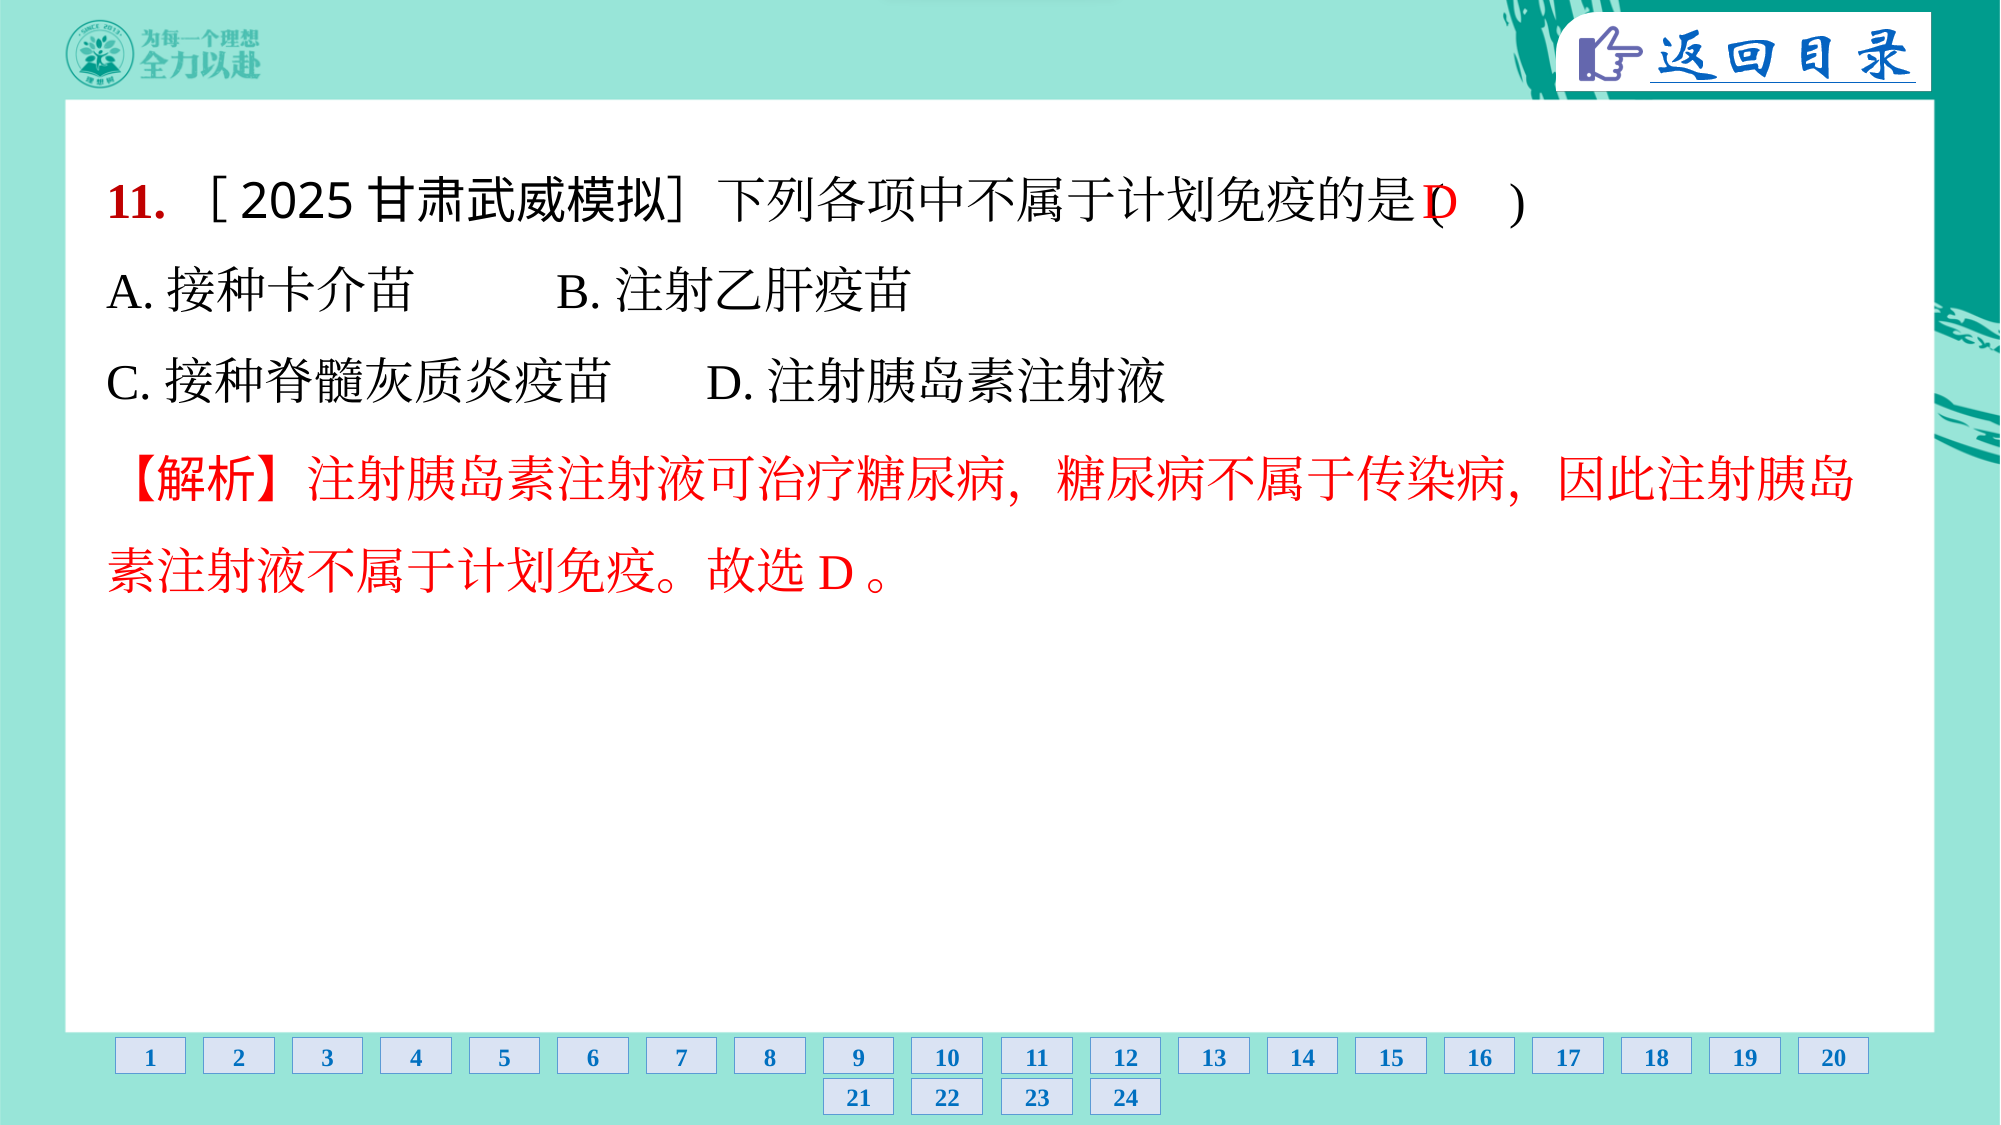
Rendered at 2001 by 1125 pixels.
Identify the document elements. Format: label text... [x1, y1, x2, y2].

text_box A.接种卡介苗 B.注射乙肝疫苗 C.接种脊髓灰质炎疫苗 D.注射胰岛素注射液 [106, 226, 1895, 410]
text_box 11.［2025甘肃武威模拟］下列各项中不属于计划免疫的是( ) [1477, 140, 1895, 226]
picture [0, 0, 2000, 1125]
text_box 11.［2025甘肃武威模拟］下列各项中不属于计划免疫的是( ) [106, 140, 1404, 226]
text_box D [1404, 140, 1477, 226]
text_box 【解析】注射胰岛素注射液可治疗糖尿病，糖尿病不属于传染病，因此注射胰岛 素注射液不属于计划免疫。故选D。 [106, 416, 1895, 600]
